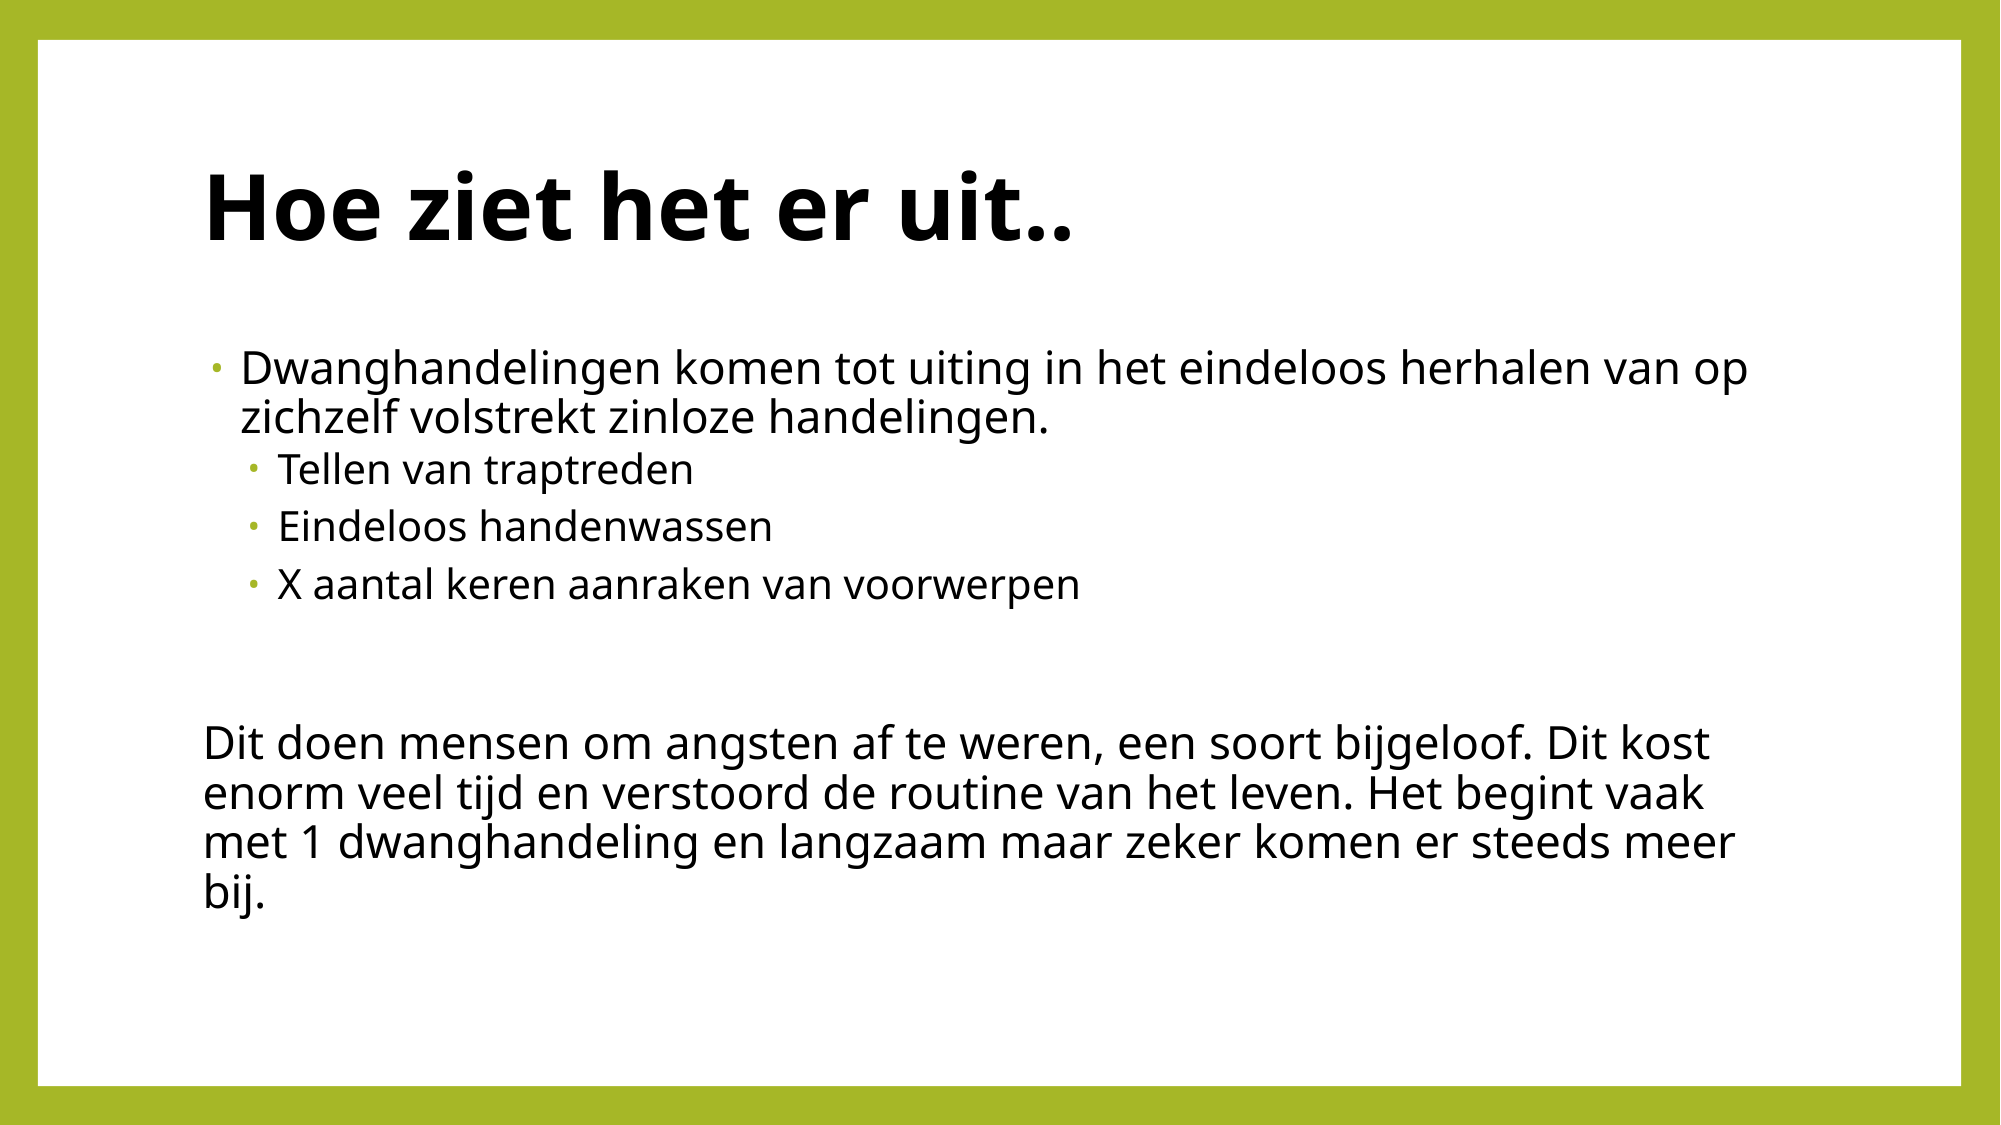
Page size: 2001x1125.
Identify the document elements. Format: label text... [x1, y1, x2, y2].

list Dwanghandelingen komen tot uiting in het eindeloos herhalen van op zichzelf volstrekt zinloze handelingen. Tellen van traptreden Eindeloos handenwassen X aantal keren aanraken van voorwerpen Dit doen mensen om angsten af te weren, een soort bijgeloof. Dit kost enorm veel tijd en verstoord de routine van het leven. Het begint vaak met 1 dwanghandeling en langzaam maar zeker komen er steeds meer bij. [187, 337, 1808, 1000]
title Hoe ziet het er uit.. [187, 99, 1808, 323]
